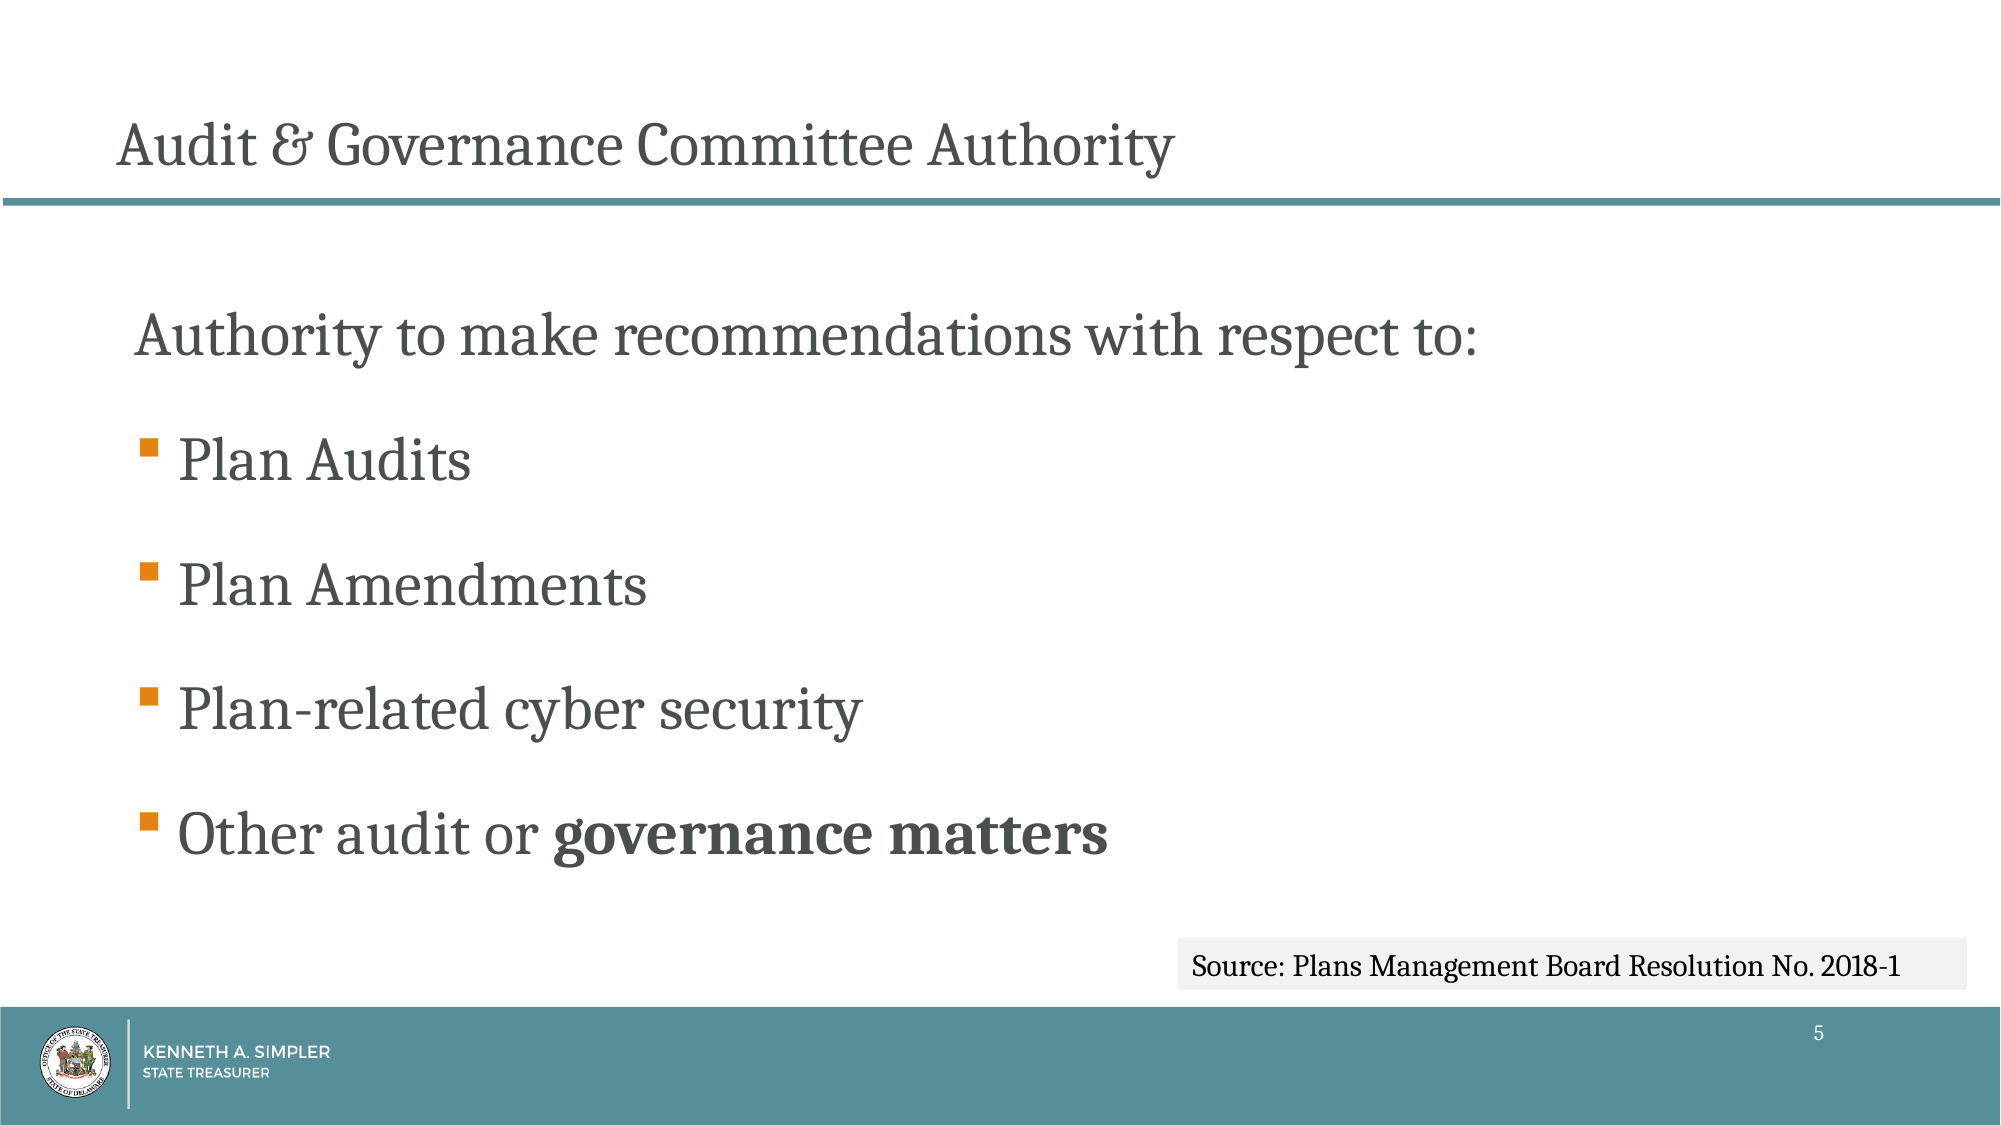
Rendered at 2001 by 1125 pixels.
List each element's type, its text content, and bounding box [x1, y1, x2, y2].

text_box Authority to make recommendations with respect to: Plan Audits Plan Amendments Plan-related cyber security Other audit or governance matters [101, 247, 1820, 922]
slide_number 5 [1620, 1006, 1840, 1057]
picture [15, 998, 345, 1125]
text_box Audit & Governance Committee Authority [101, 103, 1752, 222]
text_box Source: Plans Management Board Resolution No. 2018-1 [1177, 937, 1967, 990]
